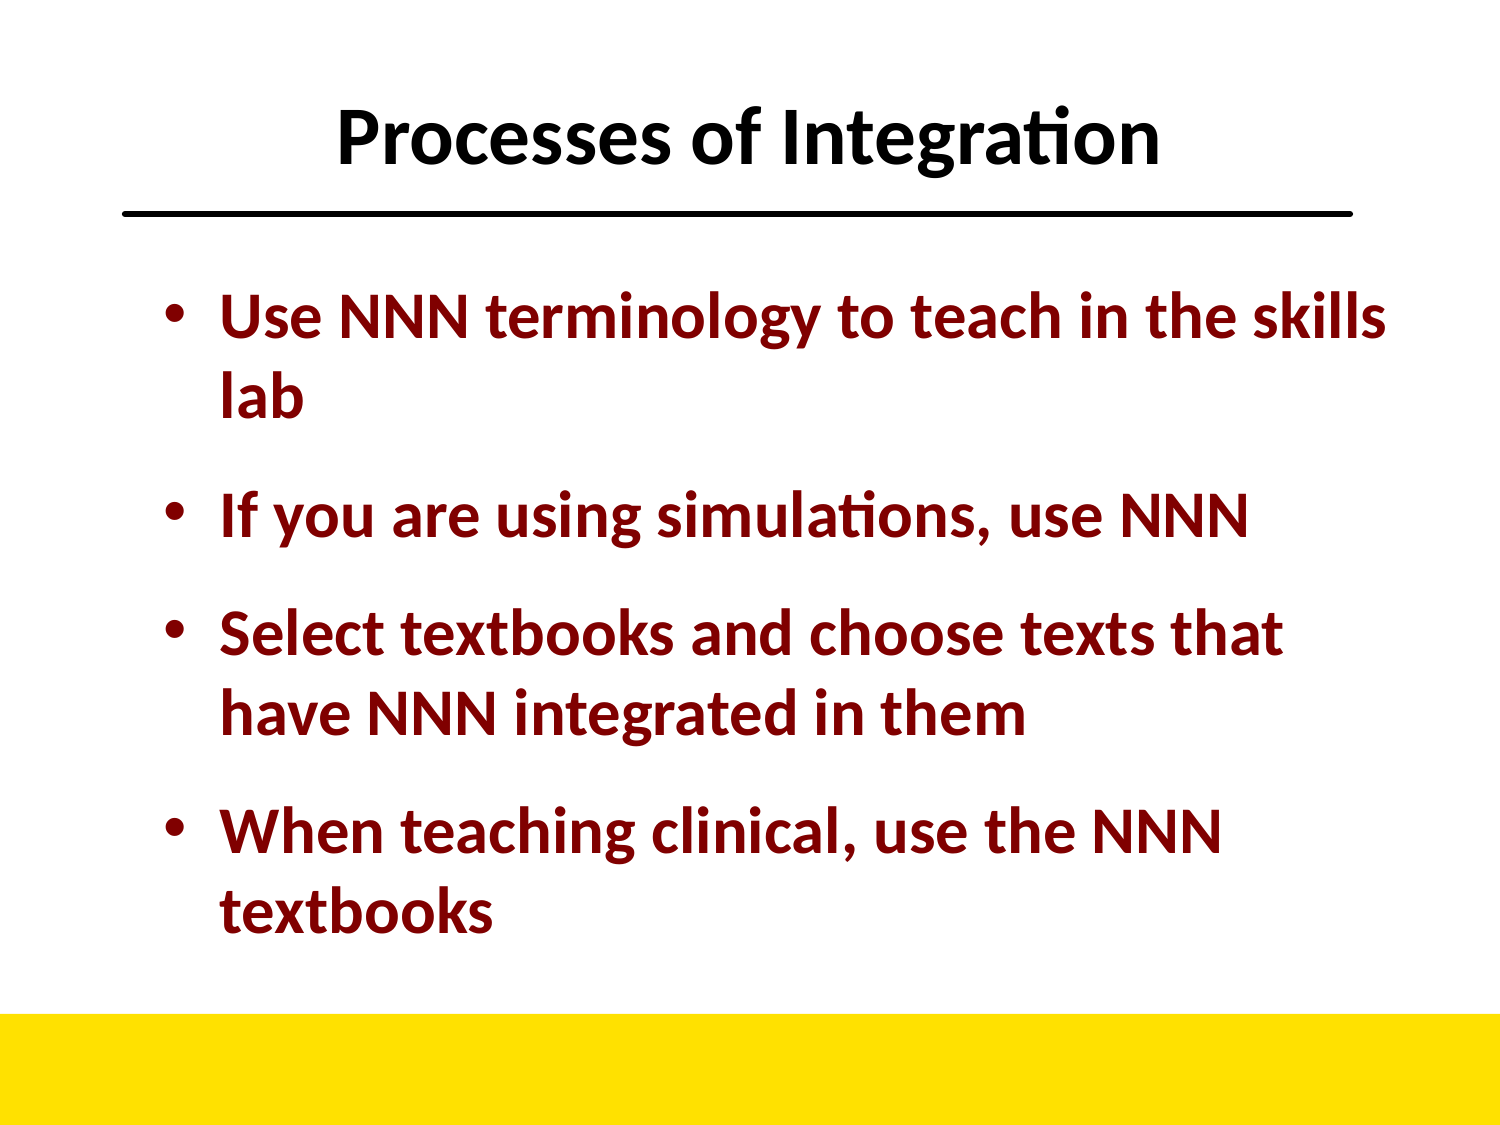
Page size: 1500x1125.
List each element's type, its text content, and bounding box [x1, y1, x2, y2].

title Processes of Integration [150, 37, 1350, 225]
list Use NNN terminology to teach in the skills lab If you are using simulations, use NNN Select textbooks and choose texts that have NNN integrated in them When teaching clinical, use the NNN textbooks [148, 264, 1437, 992]
